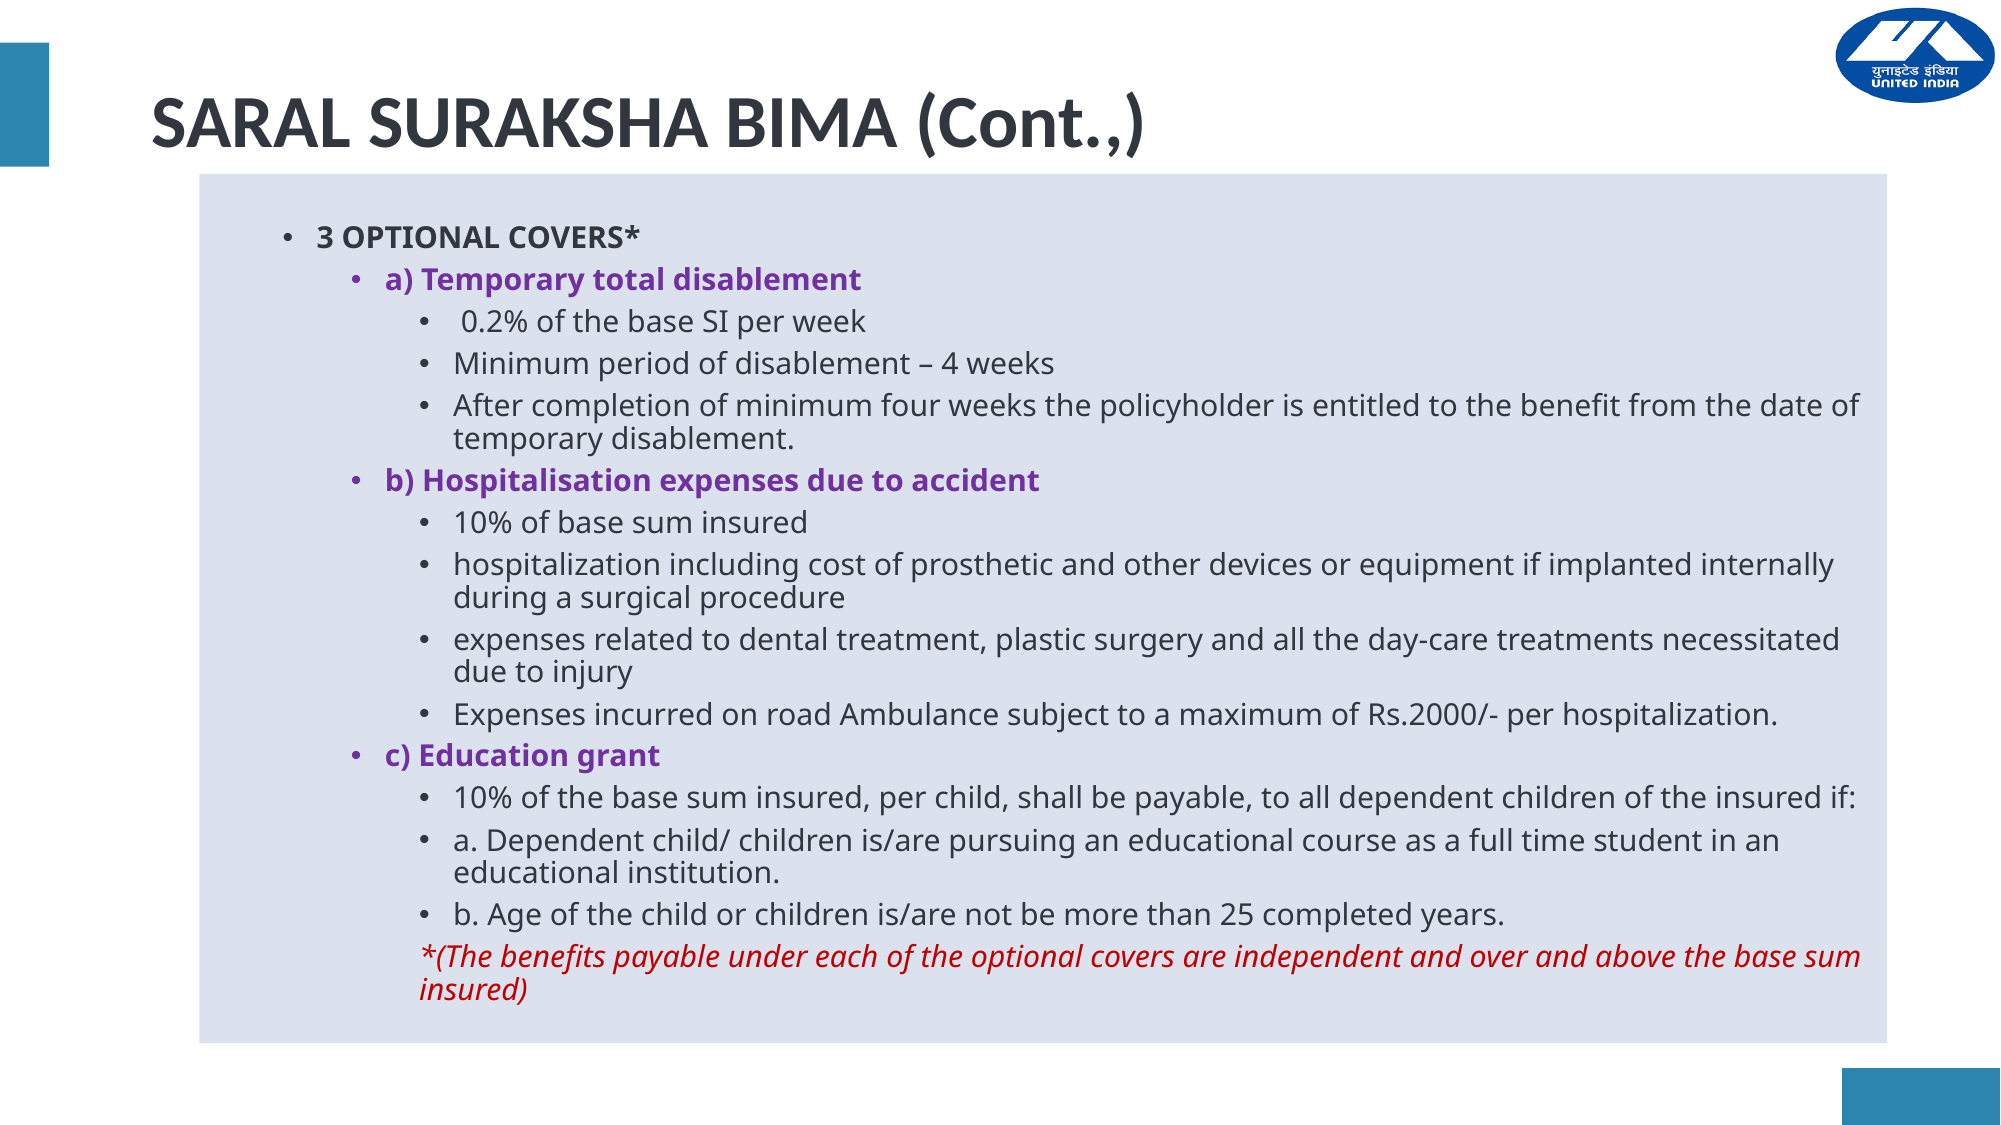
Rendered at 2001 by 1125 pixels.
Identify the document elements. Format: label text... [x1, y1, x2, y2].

list 3 OPTIONAL COVERS* a) Temporary total disablement 0.2% of the base SI per week Minimum period of disablement – 4 weeks After completion of minimum four weeks the policyholder is entitled to the benefit from the date of temporary disablement. b) Hospitalisation expenses due to accident 10% of base sum insured hospitalization including cost of prosthetic and other devices or equipment if implanted internally during a surgical procedure expenses related to dental treatment, plastic surgery and all the day-care treatments necessitated due to injury Expenses incurred on road Ambulance subject to a maximum of Rs.2000/- per hospitalization. c) Education grant 10% of the base sum insured, per child, shall be payable, to all dependent children of the insured if: a. Dependent child/ children is/are pursuing an educational course as a full time student in an educational institution. b. Age of the child or children is/are not be more than 25 completed years. *(The benefits payable under each of the optional covers are independent and over and above the base sum insured) [199, 173, 1888, 1044]
picture [1829, 3, 2000, 106]
title SARAL SURAKSHA BIMA (Cont.,) [136, 0, 1732, 246]
